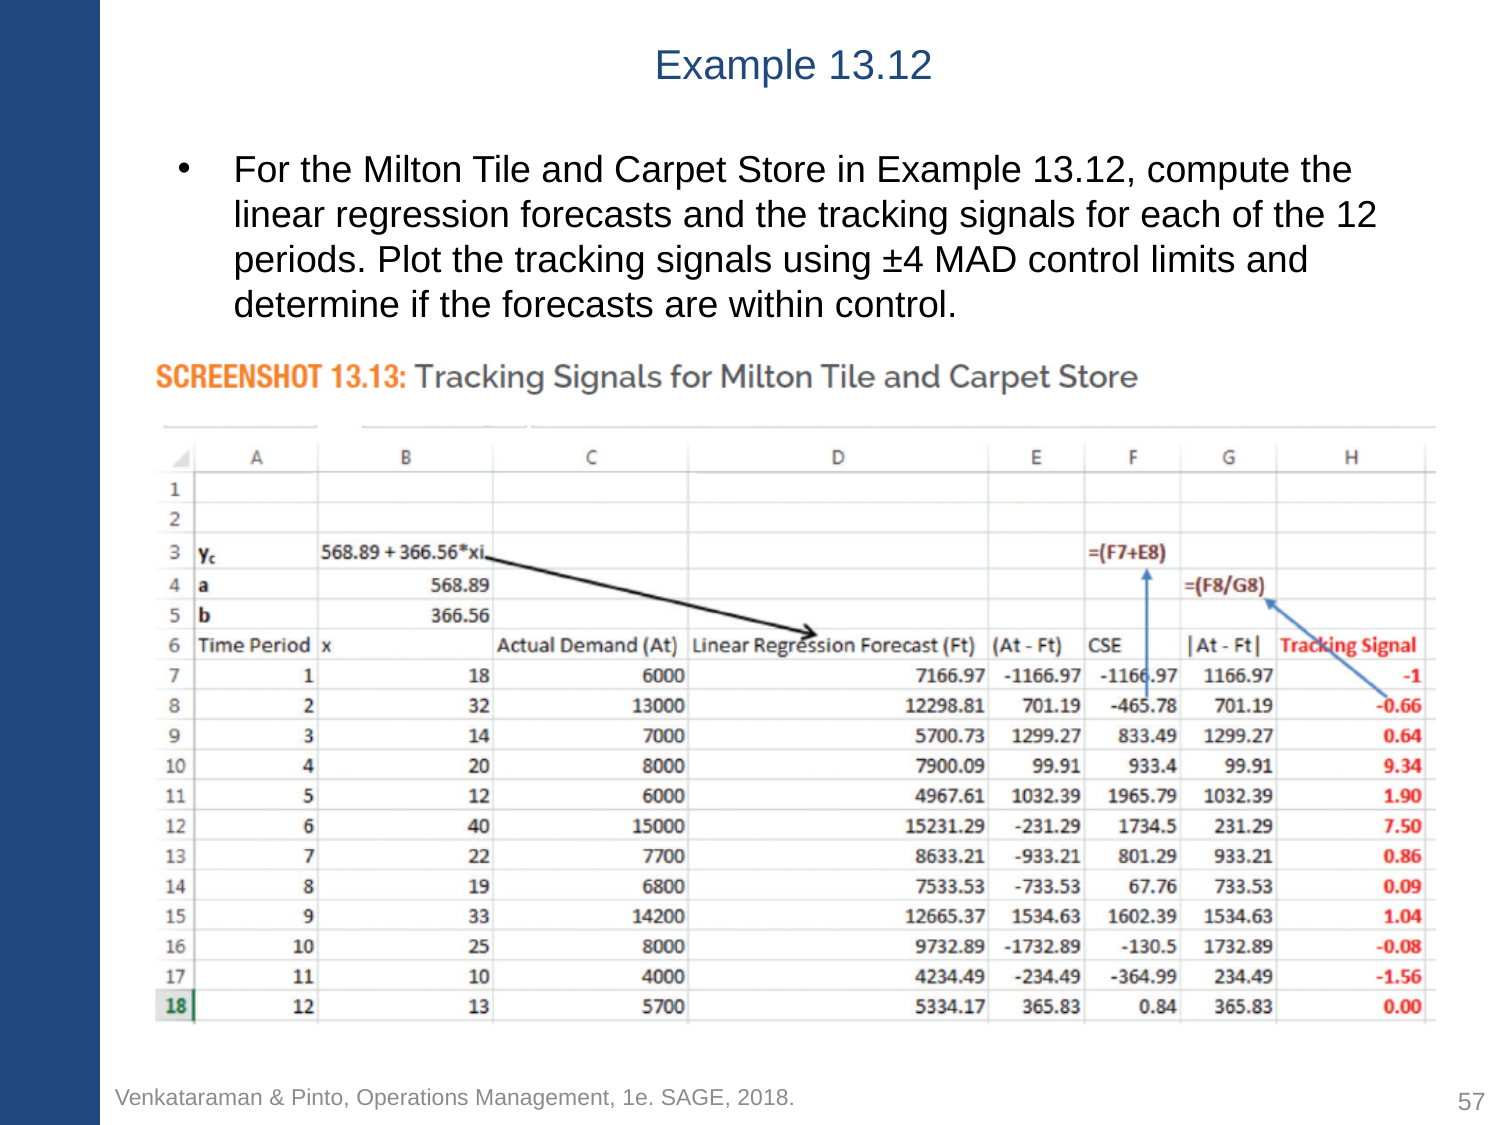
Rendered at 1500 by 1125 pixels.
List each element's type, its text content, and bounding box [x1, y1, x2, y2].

slide_number 57 [1426, 1074, 1500, 1125]
picture [149, 349, 1480, 1062]
list For the Milton Tile and Carpet Store in Example 13.12, compute the linear regression forecasts and the tracking signals for each of the 12 periods. Plot the tracking signals using ±4 MAD control limits and determine if the forecasts are within control. [162, 137, 1425, 348]
title Example 13.12 [162, 0, 1425, 125]
footer Venkataraman & Pinto, Operations Management, 1e. SAGE, 2018. [99, 1074, 1250, 1125]
